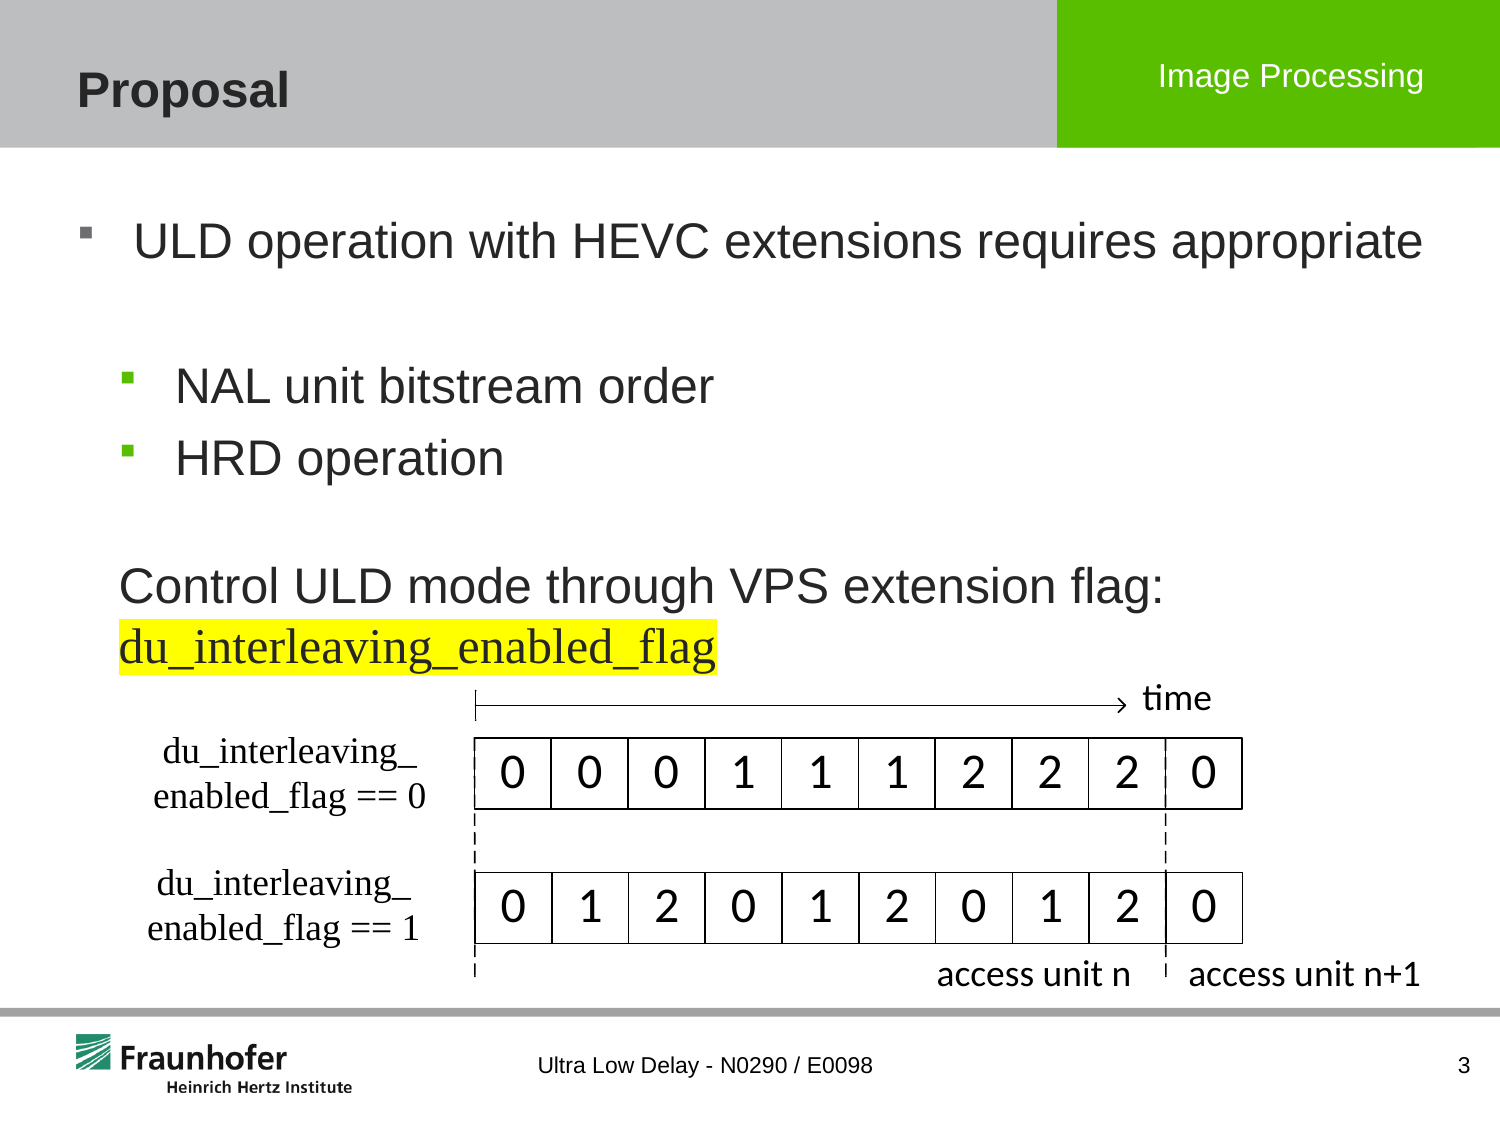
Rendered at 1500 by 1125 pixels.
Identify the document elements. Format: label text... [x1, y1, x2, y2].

slide_number 3 [1394, 1034, 1471, 1094]
picture [144, 668, 1424, 1001]
picture [76, 1034, 352, 1093]
title Proposal [76, 58, 1022, 118]
list ULD operation with HEVC extensions requires appropriate NAL unit bitstream order HRD operation Control ULD mode through VPS extension flag: du_interleaving_enabled_flag [76, 207, 1471, 747]
footer Ultra Low Delay - N0290 / E0098 [442, 1034, 1008, 1094]
